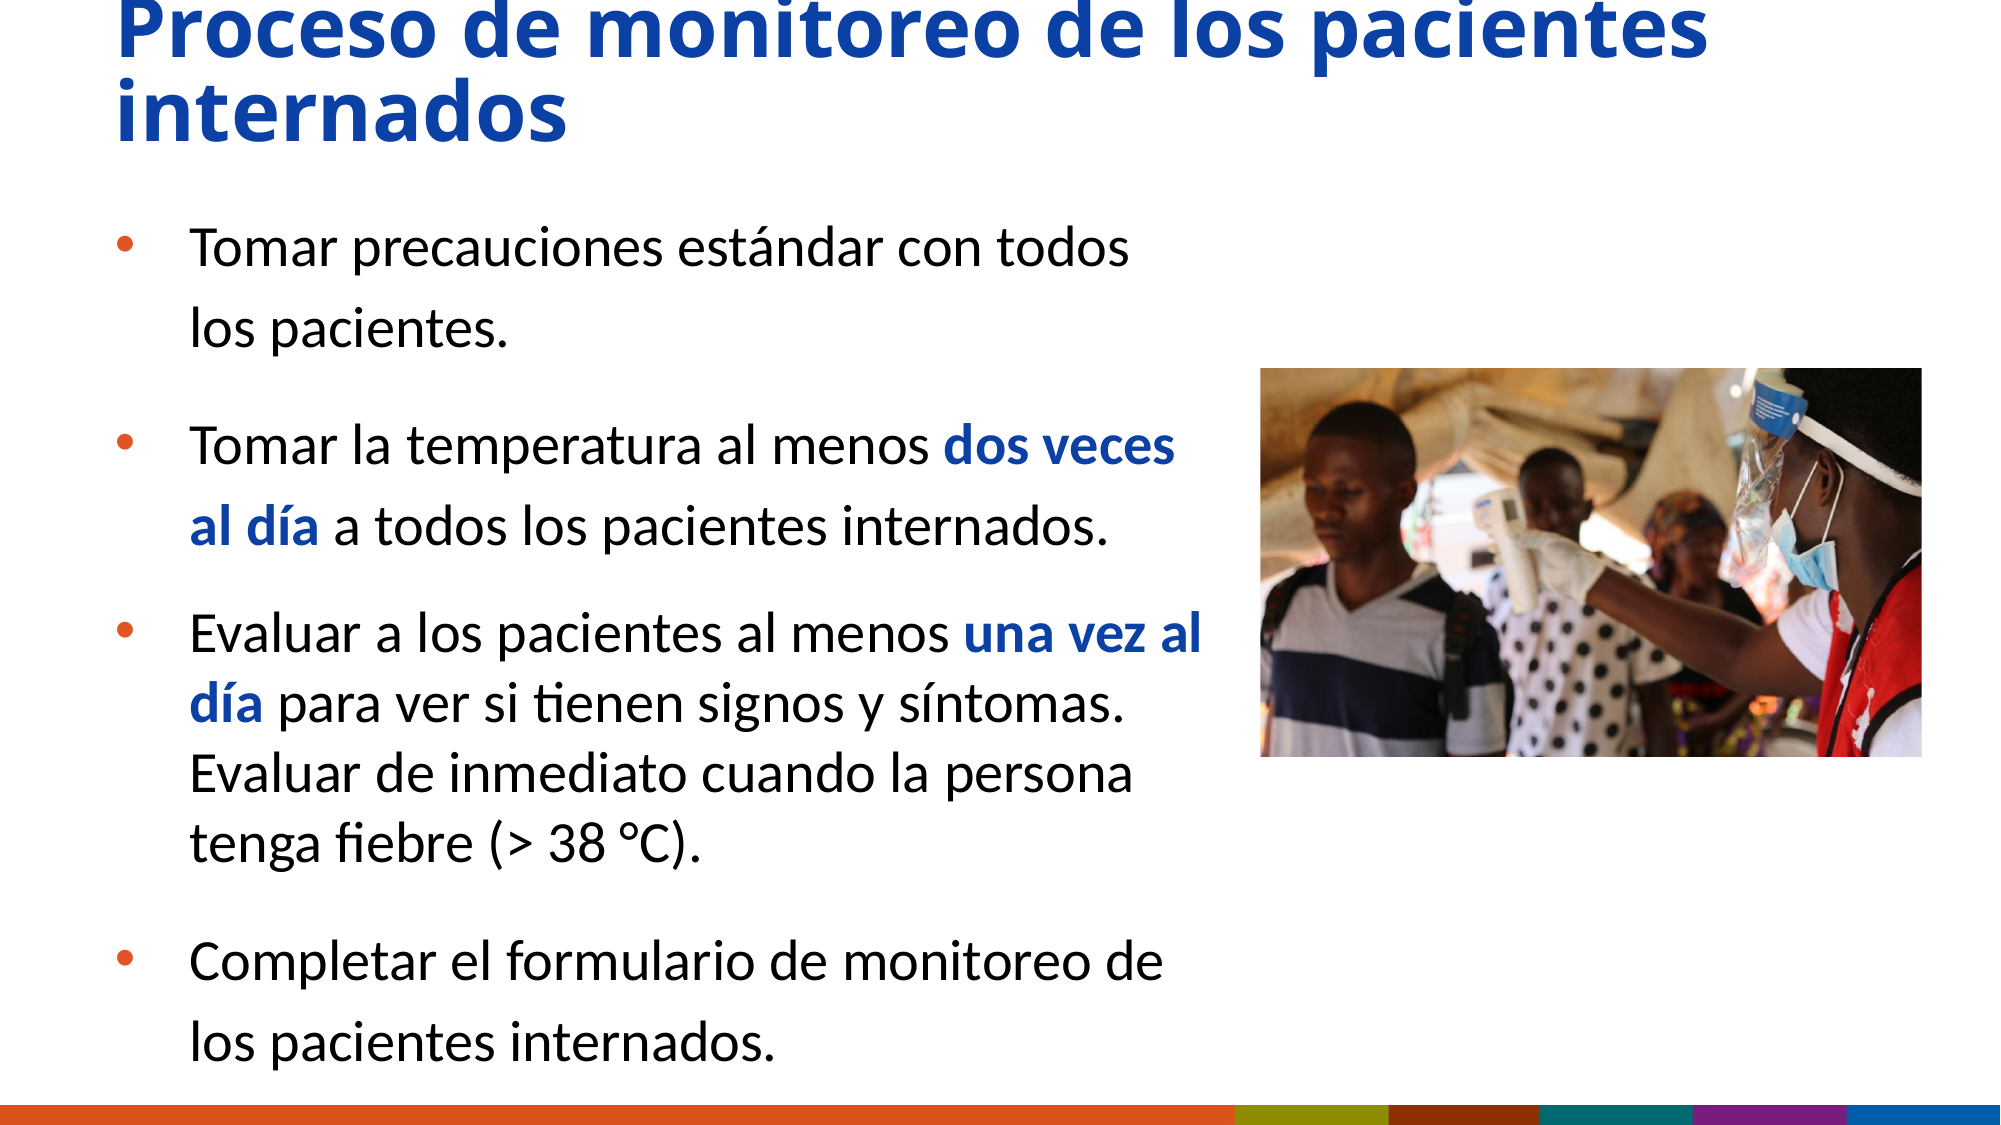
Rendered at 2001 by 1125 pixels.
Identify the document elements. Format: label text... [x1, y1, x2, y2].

text_box Tomar precauciones estándar con todos los pacientes. Tomar la temperatura al menos dos veces al día a todos los pacientes internados. Evaluar a los pacientes al menos una vez al día para ver si tienen signos y síntomas. Evaluar de inmediato cuando la persona tenga fiebre (> 38 °C). Completar el formulario de monitoreo de los pacientes internados. [99, 190, 1223, 1081]
picture [1260, 368, 1922, 757]
title Proceso de monitoreo de los pacientes internados [99, 40, 1900, 166]
picture [0, 1105, 2000, 1125]
